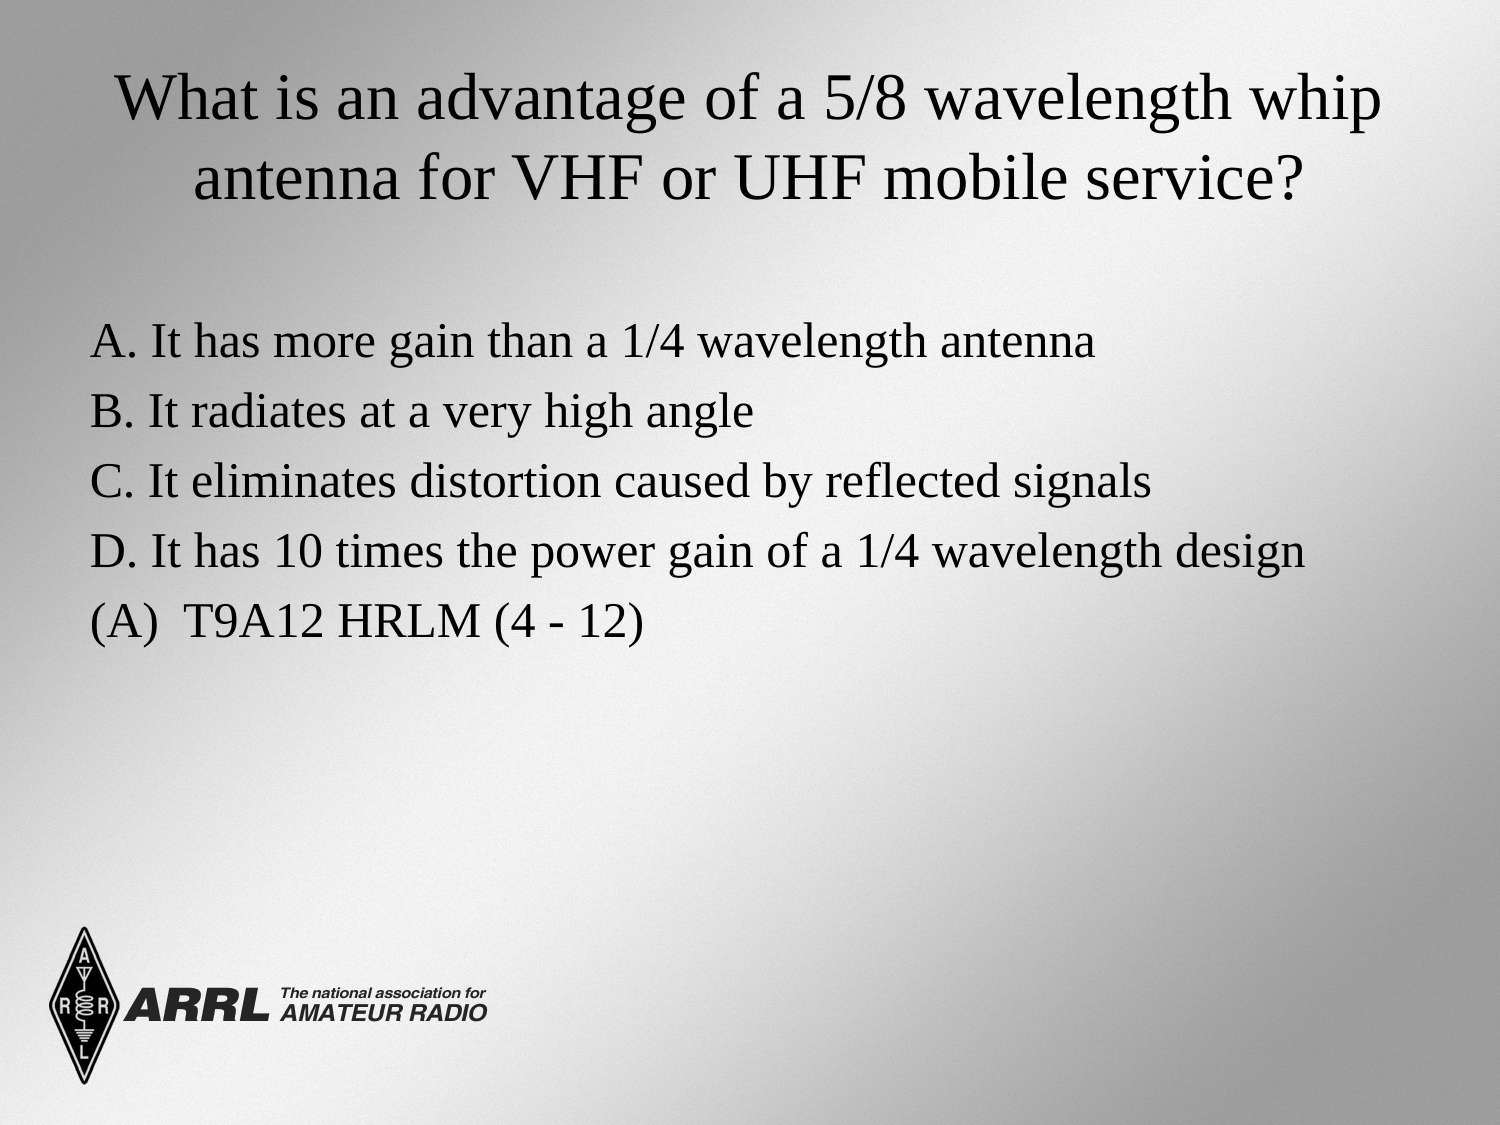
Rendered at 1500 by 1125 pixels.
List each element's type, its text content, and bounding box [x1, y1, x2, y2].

picture [0, 0, 1500, 1125]
list A. It has more gain than a 1/4 wavelength antenna B. It radiates at a very high angle C. It eliminates distortion caused by reflected signals D. It has 10 times the power gain of a 1/4 wavelength design (A) T9A12 HRLM (4 - 12) [75, 299, 1425, 1005]
title What is an advantage of a 5/8 wavelength whip antenna for VHF or UHF mobile service? [75, 45, 1425, 233]
